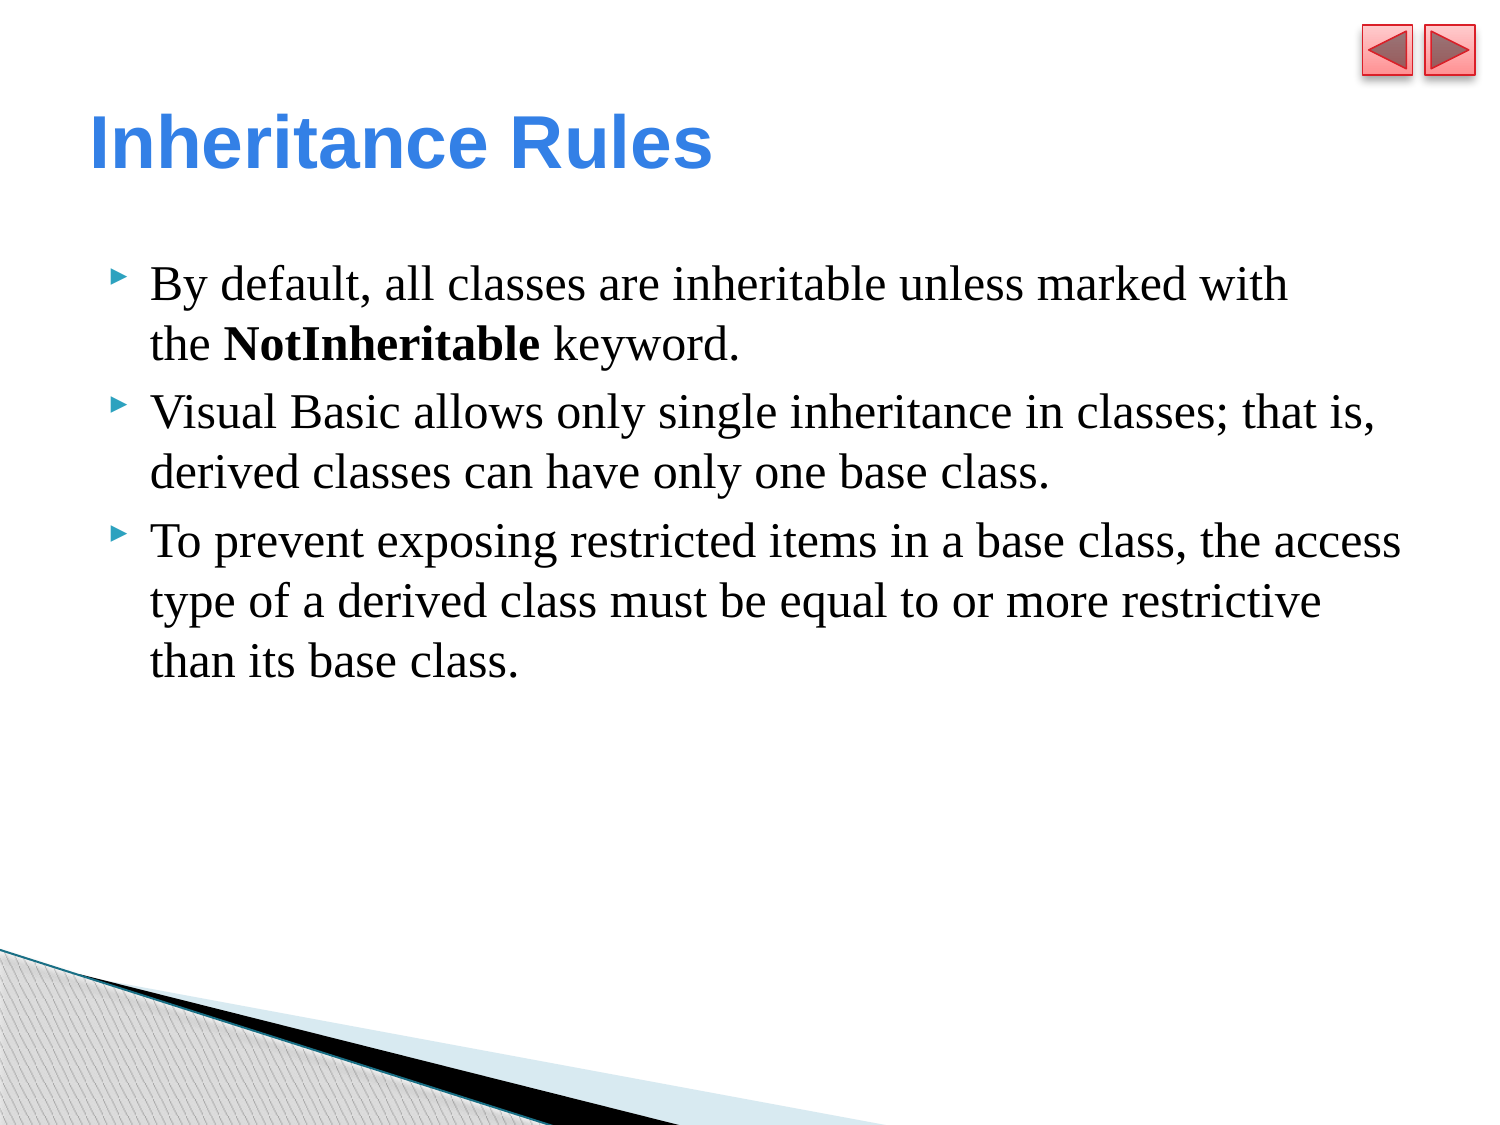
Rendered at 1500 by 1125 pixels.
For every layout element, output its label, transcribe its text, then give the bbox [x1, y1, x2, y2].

list By default, all classes are inheritable unless marked with the NotInheritable keyword. Visual Basic allows only single inheritance in classes; that is, derived classes can have only one base class. To prevent exposing restricted items in a base class, the access type of a derived class must be equal to or more restrictive than its base class. [74, 242, 1426, 986]
title Inheritance Rules [75, 45, 1425, 233]
